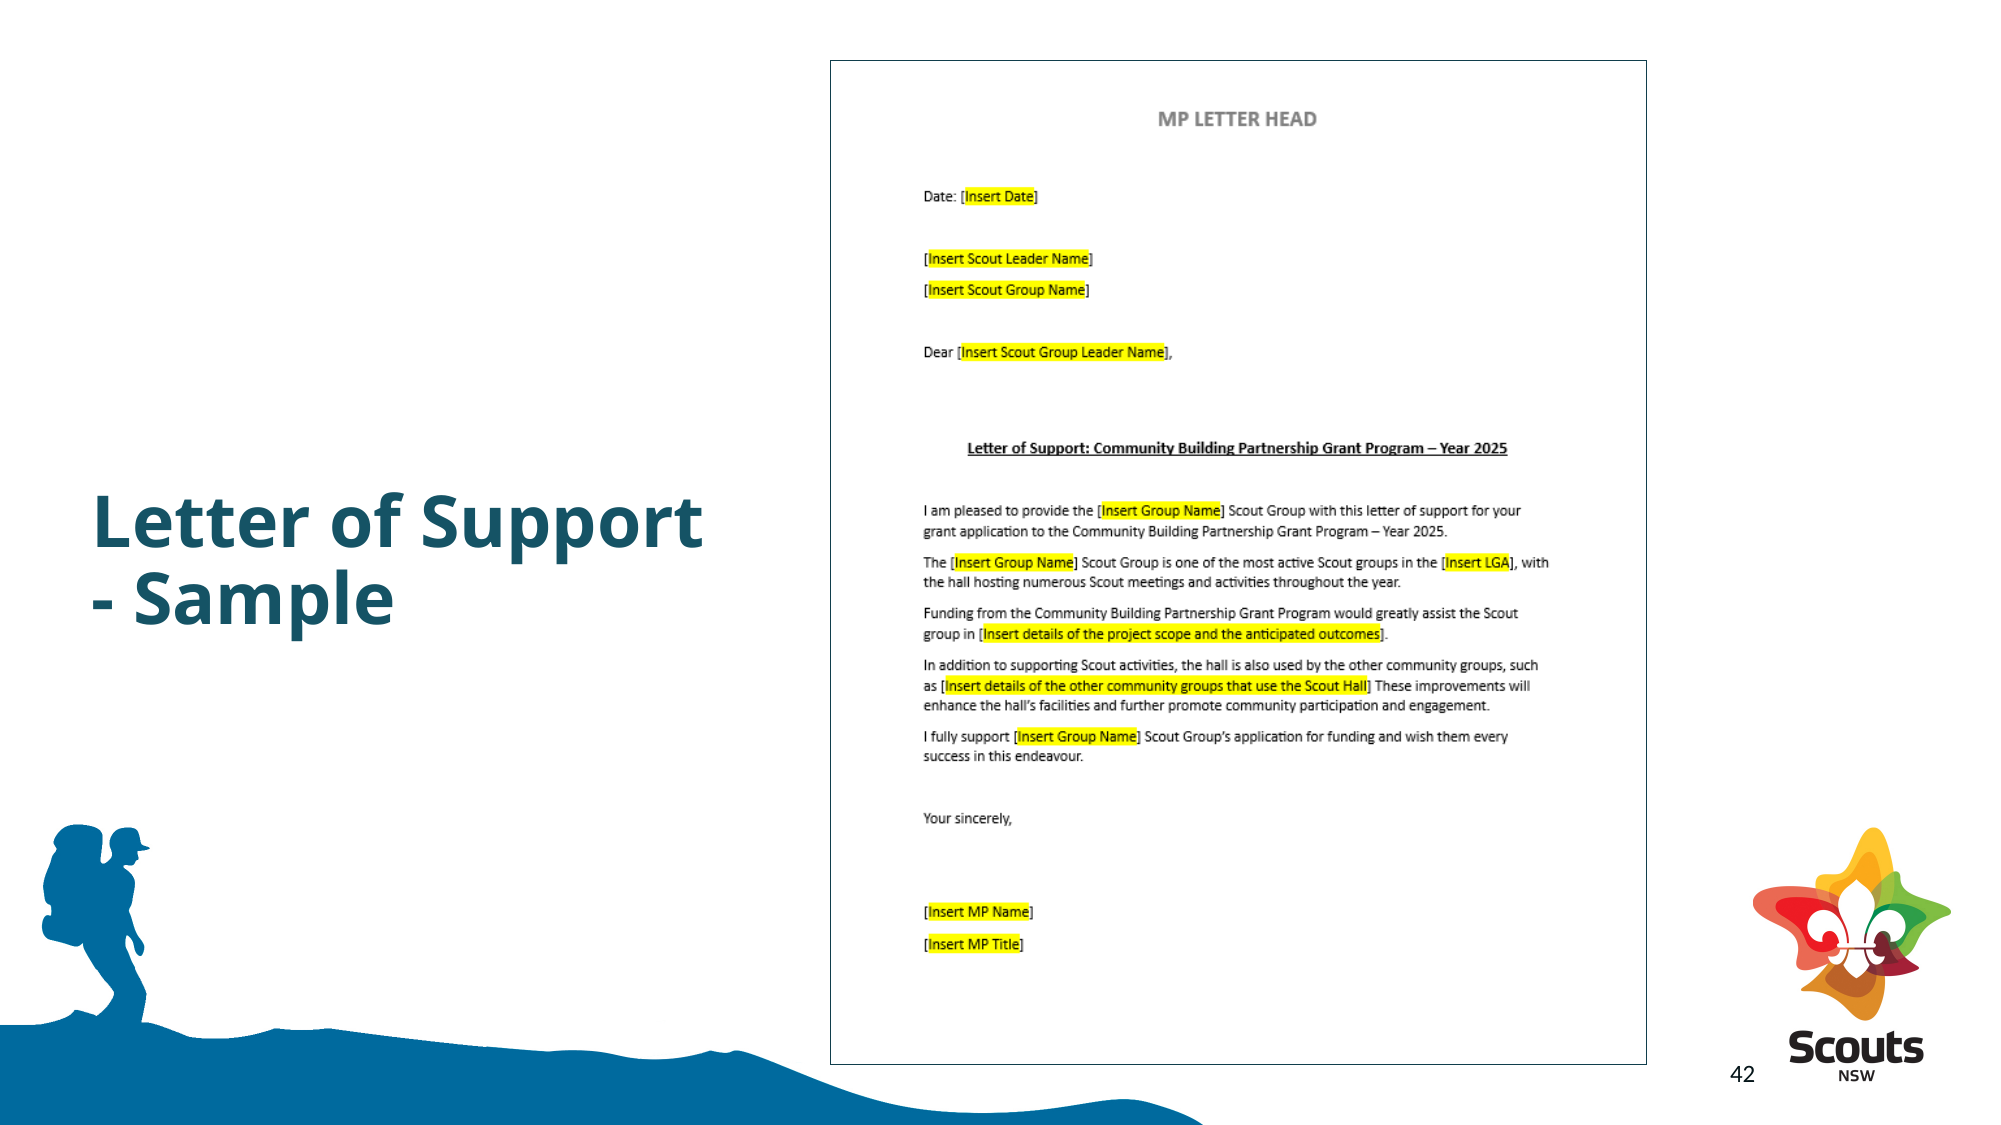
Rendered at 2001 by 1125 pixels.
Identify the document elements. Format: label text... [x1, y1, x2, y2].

slide_number 42 [1320, 1042, 1771, 1103]
picture [0, 0, 2001, 1125]
title Letter of Support - Sample [76, 453, 755, 672]
